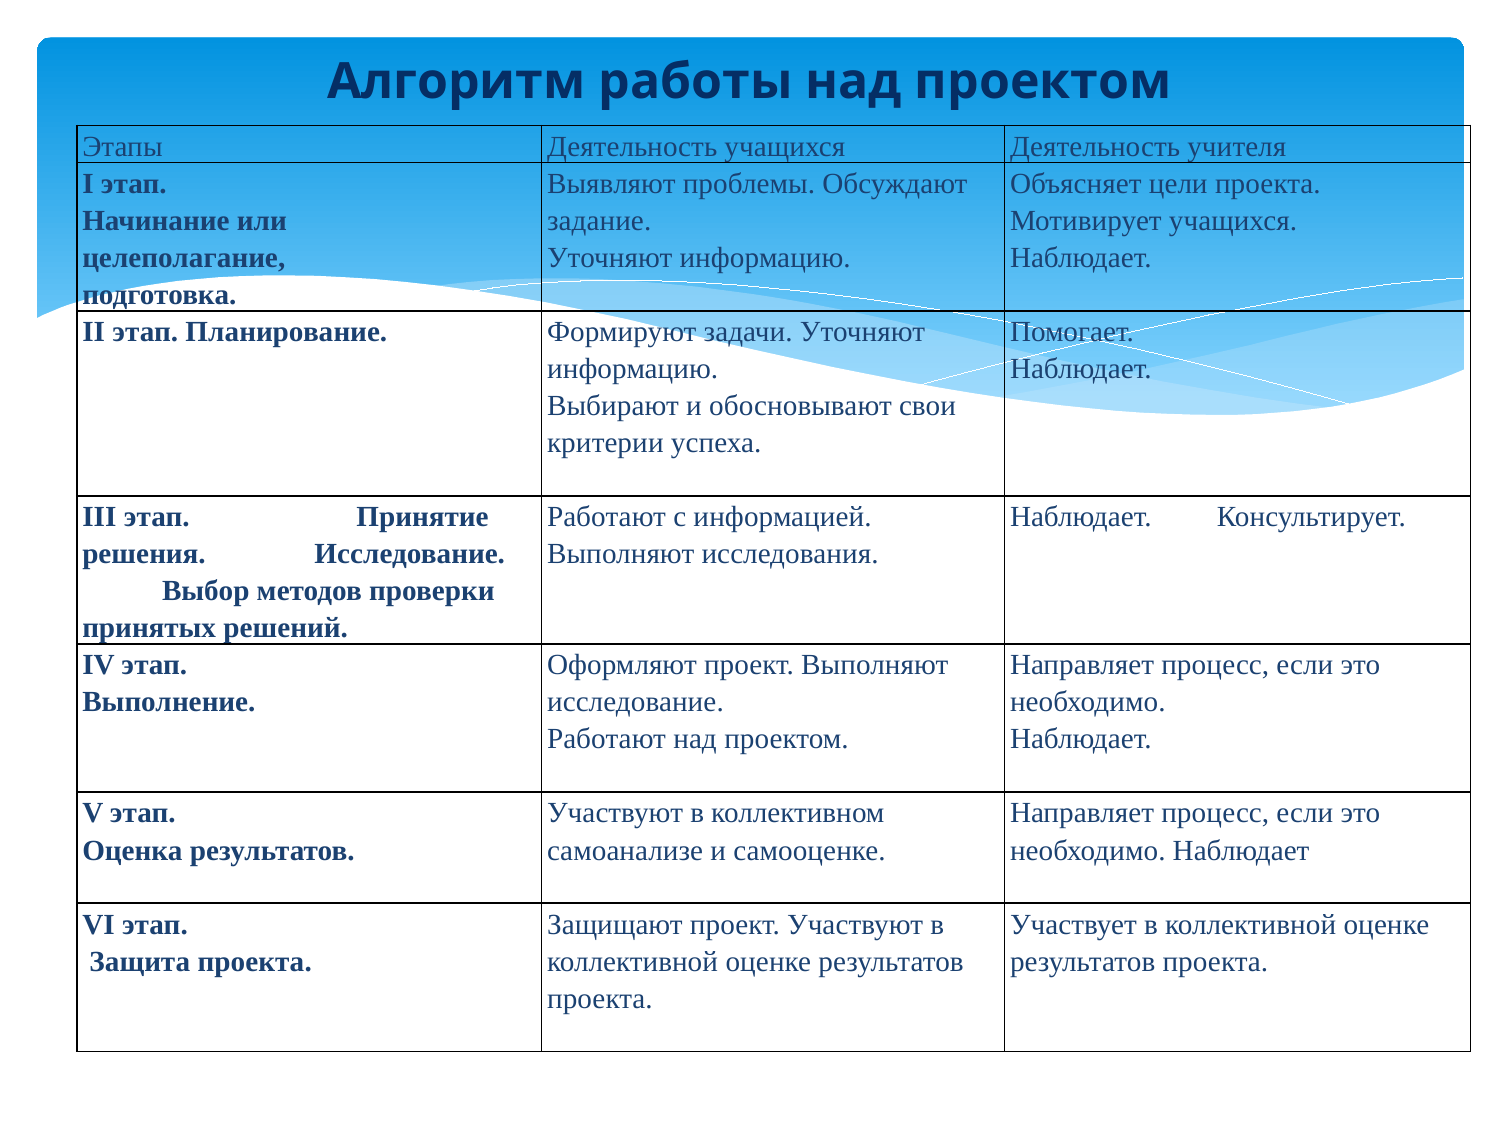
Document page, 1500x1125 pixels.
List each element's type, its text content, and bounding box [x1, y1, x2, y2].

table_cell I этап. Начинание или целеполагание, подготовка. [78, 163, 541, 310]
table_cell VI этап. Защита проекта. [78, 904, 541, 1051]
table_header Деятельность учащихся [542, 126, 1004, 162]
table_cell Участвует в коллективной оценке результатов проекта. [1005, 904, 1470, 1051]
table_cell Формируют задачи. Уточняют информацию. Выбирают и обосновывают свои критерии успеха. [542, 312, 1004, 495]
table_cell Направляет процесс, если это необходимо. Наблюдает. [1005, 645, 1470, 791]
table_cell Оформляют проект. Выполняют исследование. Работают над проектом. [542, 645, 1004, 791]
table_cell IV этап. Выполнение. [78, 645, 541, 791]
table_cell Направляет процесс, если это необходимо. Наблюдает [1005, 793, 1470, 902]
table_cell Выявляют проблемы. Обсуждают задание. Уточняют информацию. [542, 163, 1004, 310]
table_cell Участвуют в коллективном самоанализе и самооценке. [542, 793, 1004, 902]
table_cell Защищают проект. Участвуют в коллективной оценке результатов проекта. [542, 904, 1004, 1051]
table_cell V этап. Оценка результатов. [78, 793, 541, 902]
table_cell Работают с информацией. Выполняют исследования. [542, 497, 1004, 643]
table_cell II этап. Планирование. [78, 312, 541, 495]
title Алгоритм работы над проектом [41, 30, 1471, 126]
table_cell Наблюдает. Консультирует. [1005, 497, 1470, 643]
table_cell Объясняет цели проекта. Мотивирует учащихся. Наблюдает. [1005, 163, 1470, 310]
table_cell Помогает. Наблюдает. [1005, 312, 1470, 495]
table_header Этапы [78, 126, 541, 162]
table_cell III этап. Принятие решения. Исследование. Выбор методов проверки принятых решений. [78, 497, 541, 643]
table_header Деятельность учителя [1005, 126, 1470, 162]
